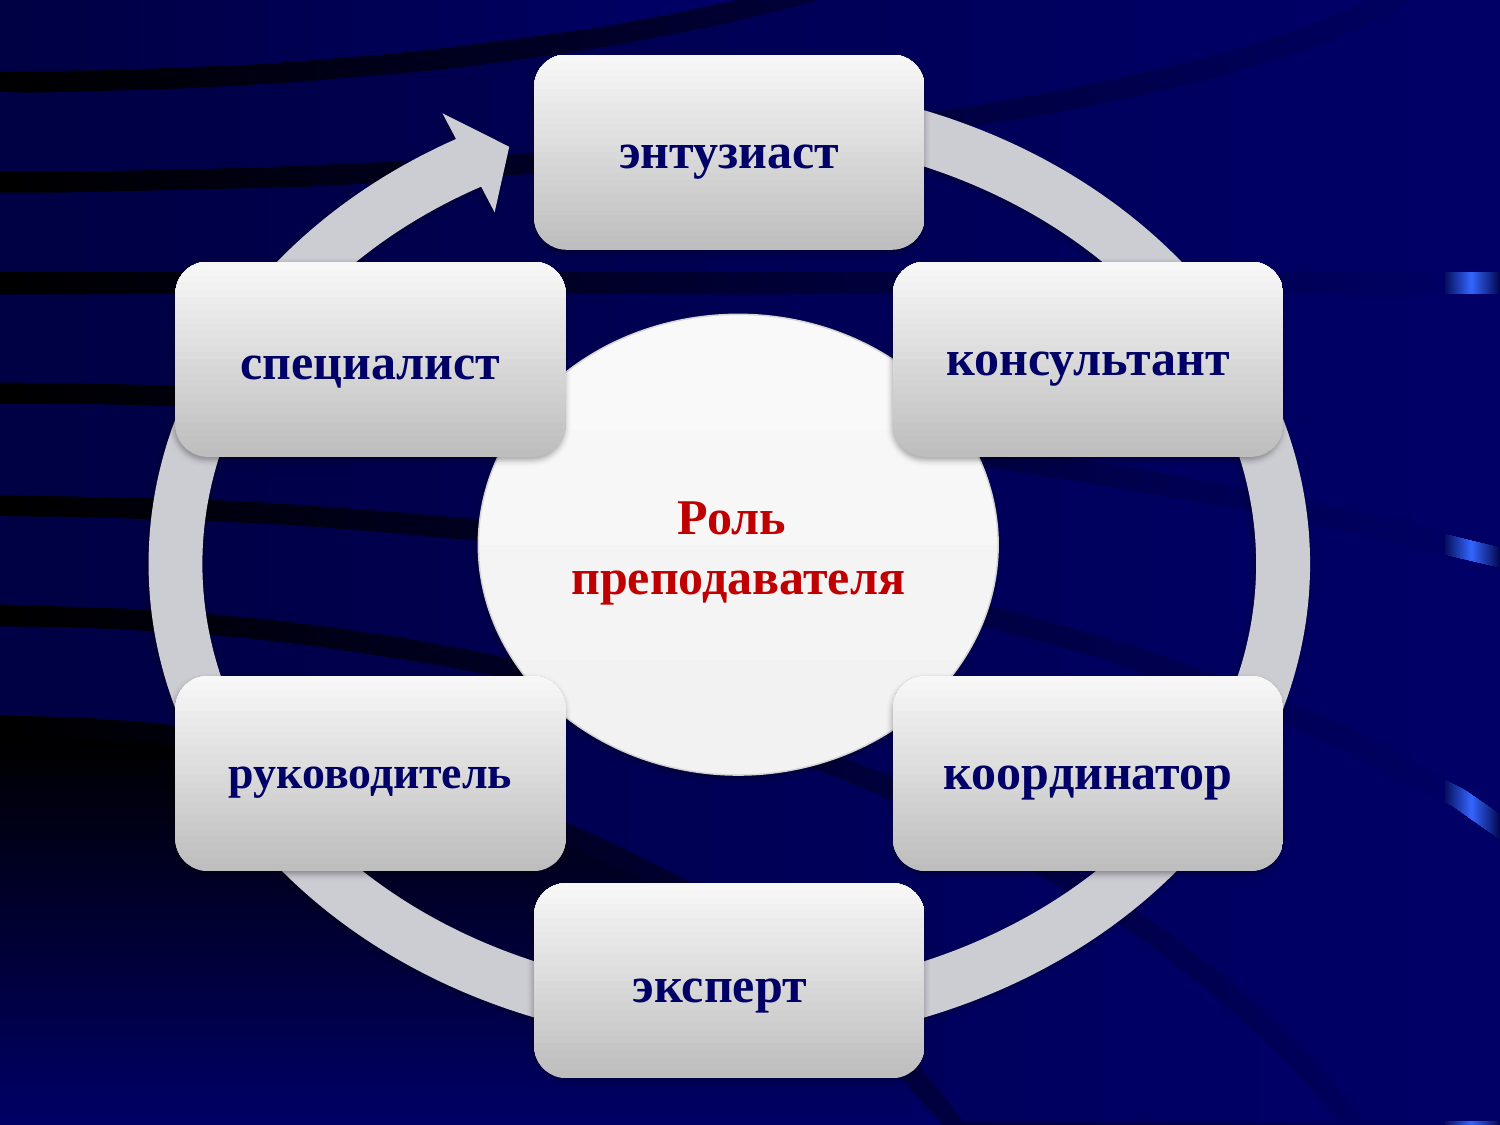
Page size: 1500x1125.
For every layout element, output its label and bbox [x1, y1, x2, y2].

text_box [0, 54, 1459, 1079]
